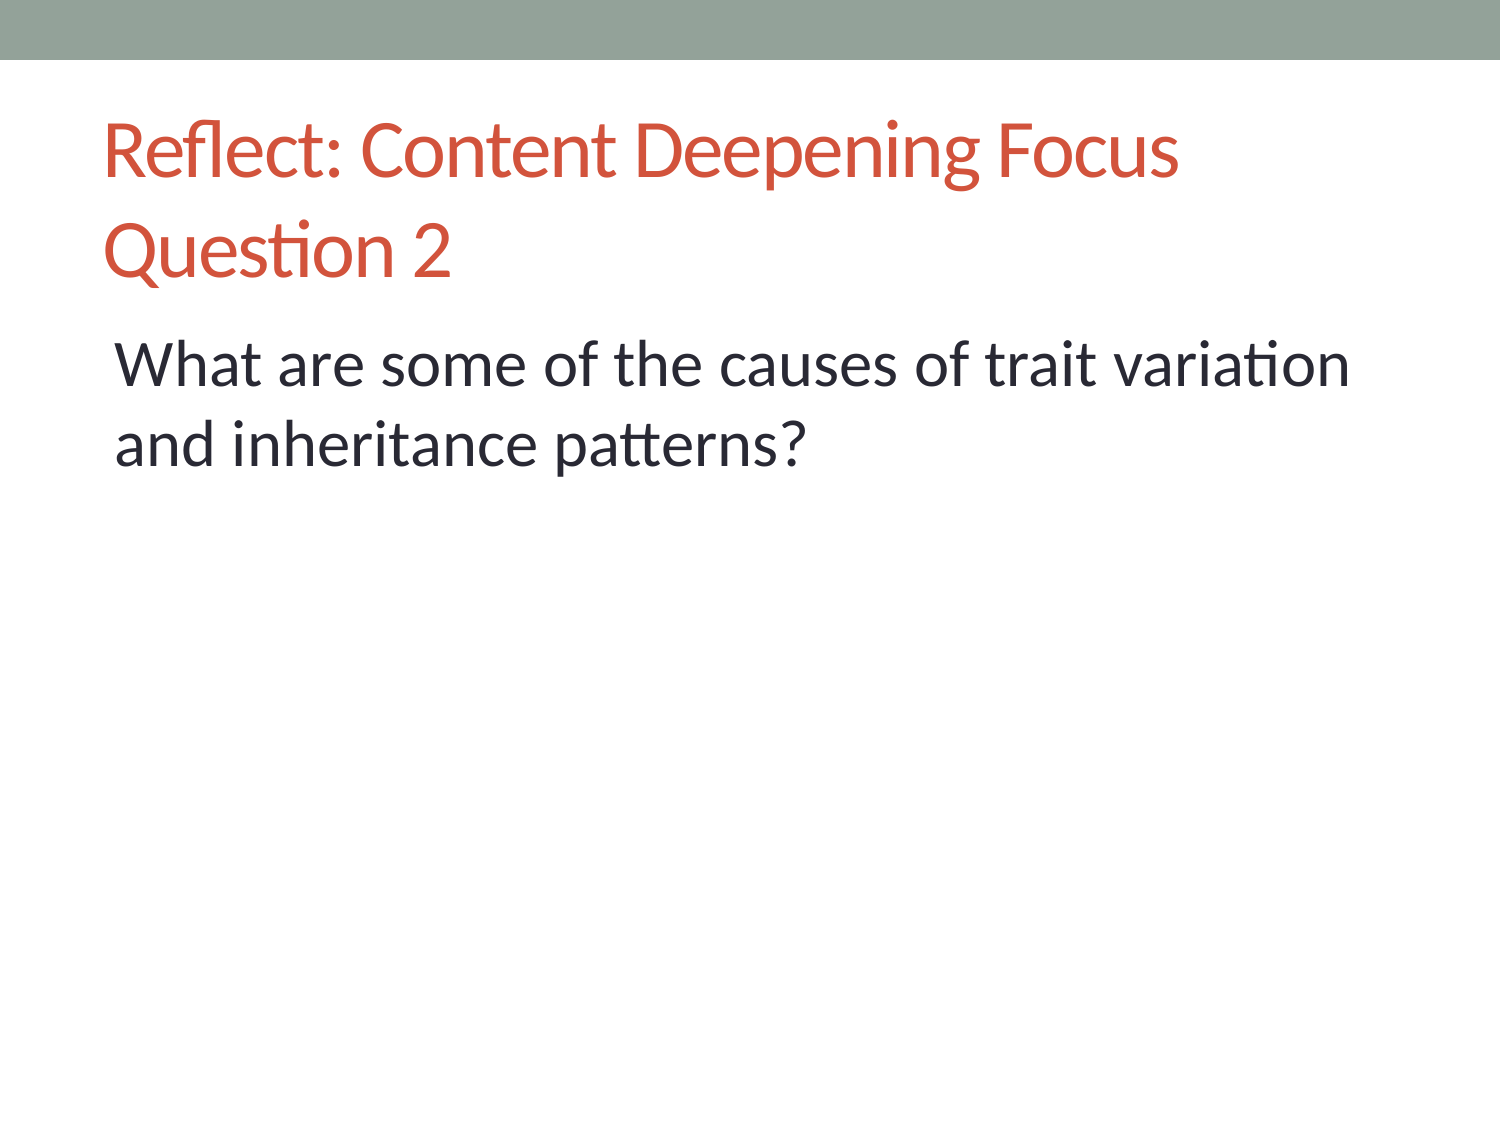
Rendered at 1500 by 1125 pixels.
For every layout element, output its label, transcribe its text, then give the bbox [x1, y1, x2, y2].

list What are some of the causes of trait variation and inheritance patterns? [99, 312, 1425, 1063]
title Reflect: Content Deepening Focus Question 2 [87, 112, 1413, 275]
